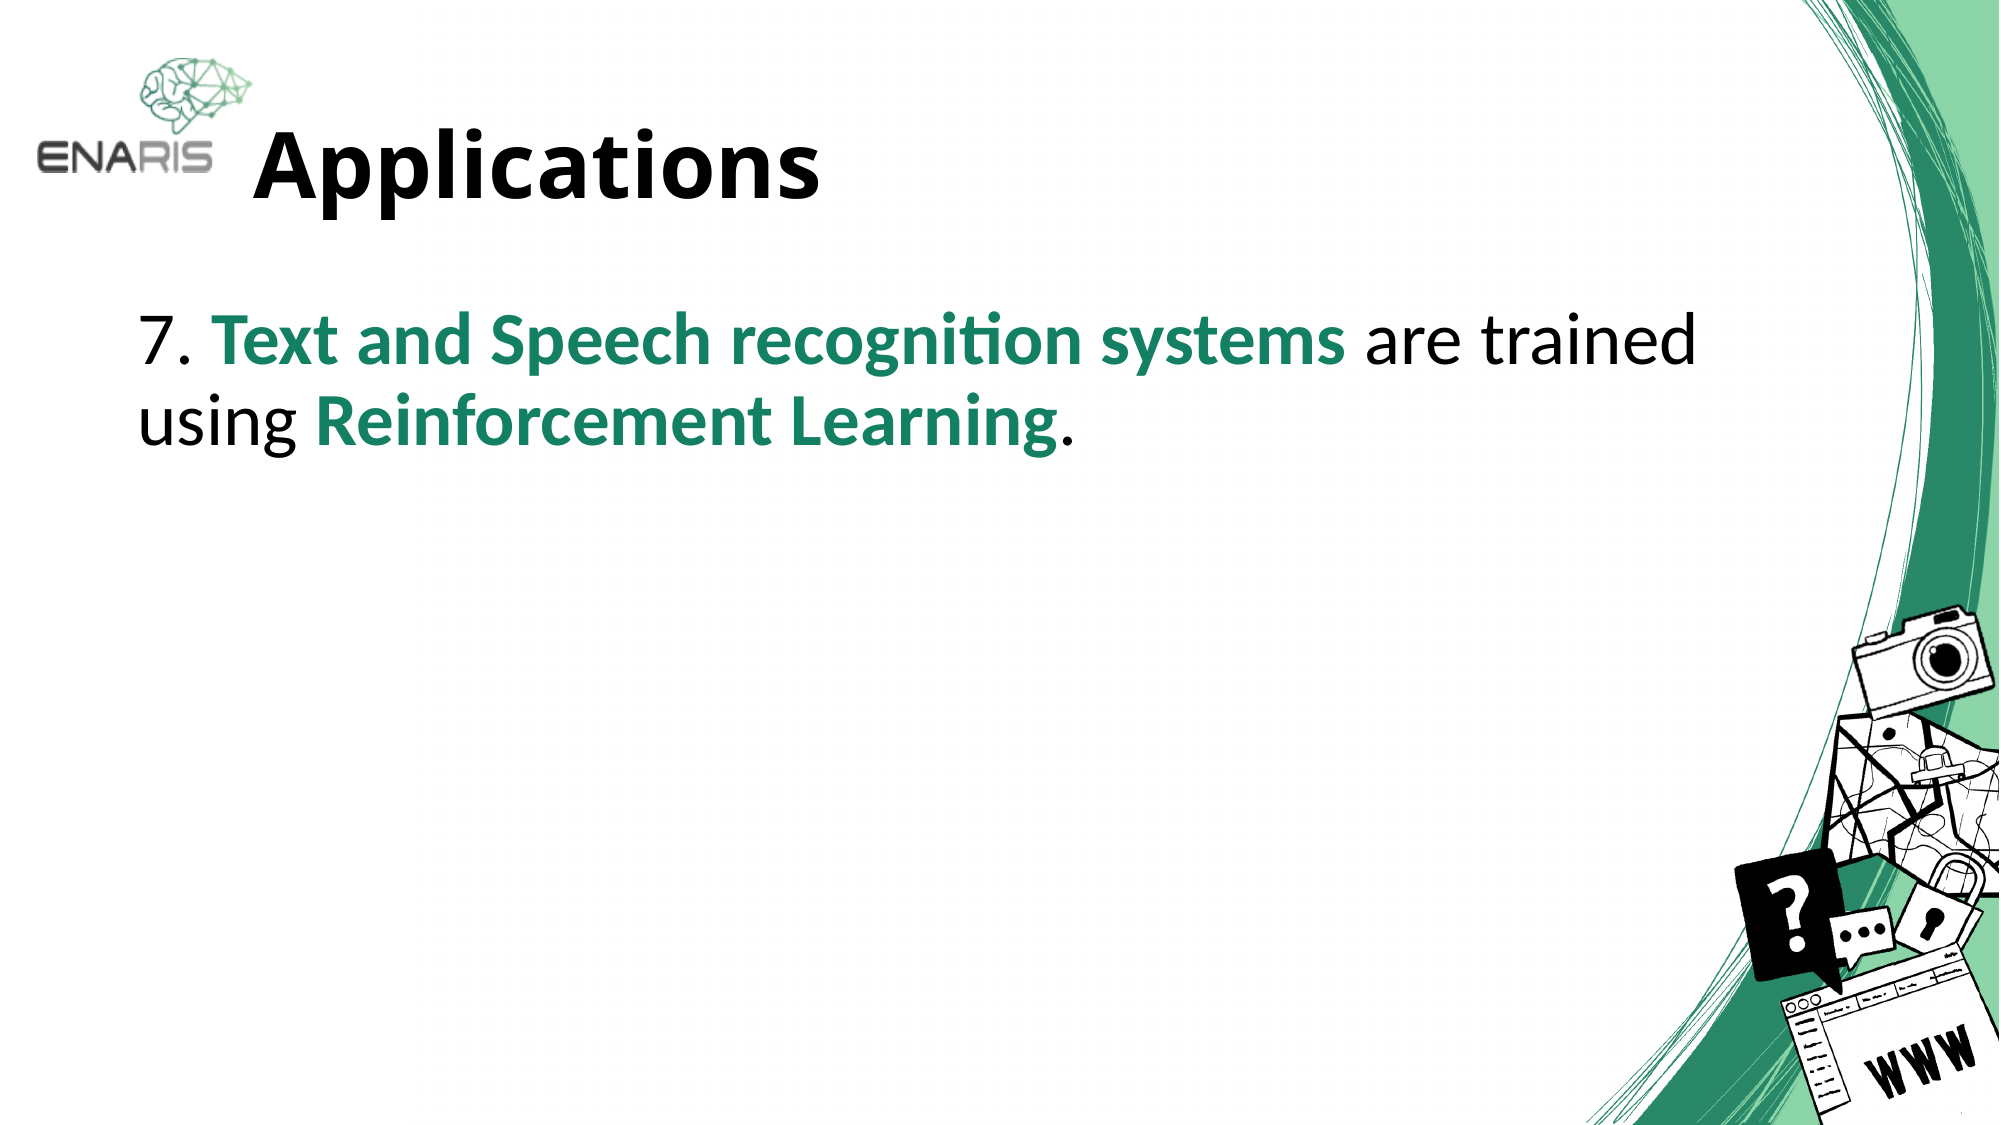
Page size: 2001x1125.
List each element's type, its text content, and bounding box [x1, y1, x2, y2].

picture [408, 0, 1999, 1125]
list 7. Text and Speech recognition systems are trained using Reinforcement Learning. [137, 299, 1728, 1014]
picture [37, 58, 254, 173]
title Applications [253, 59, 1863, 278]
